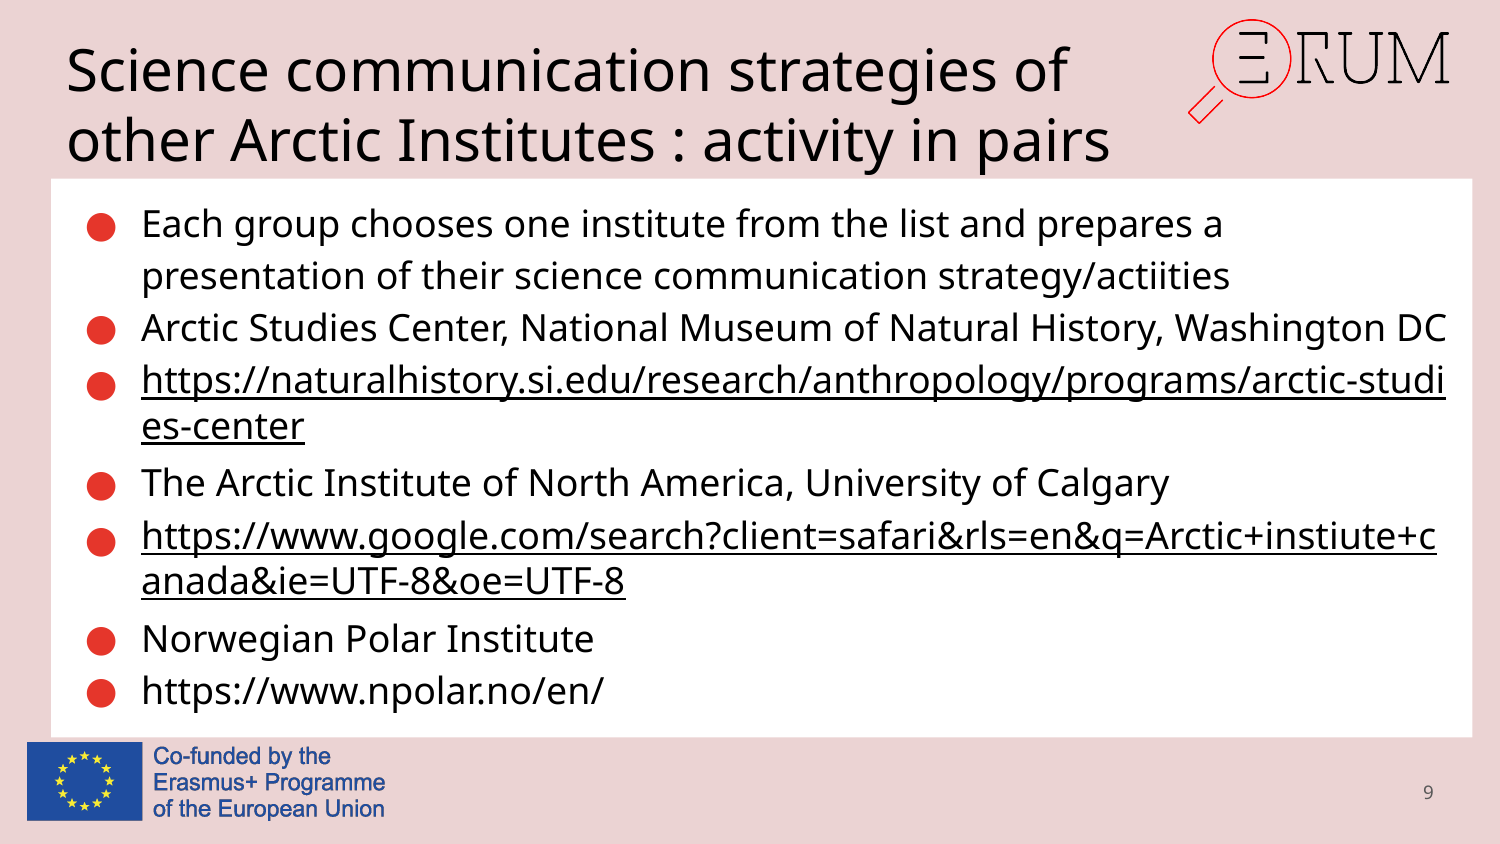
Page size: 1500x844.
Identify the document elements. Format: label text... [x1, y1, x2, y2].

title Science communication strategies of other Arctic Institutes : activity in pairs [51, 17, 1167, 112]
slide_number 9 [1358, 761, 1449, 826]
picture [1136, 0, 1500, 137]
list Each group chooses one institute from the list and prepares a presentation of their science communication strategy/actiities Arctic Studies Center, National Museum of Natural History, Washington DC https://naturalhistory.si.edu/research/anthropology/programs/arctic-studies-center The Arctic Institute of North America, University of Calgary https://www.google.com/search?client=safari&rls=en&q=Arctic+instiute+canada&ie=UTF-8&oe=UTF-8 Norwegian Polar Institute https://www.npolar.no/en/ [51, 178, 1473, 738]
picture [27, 742, 385, 821]
